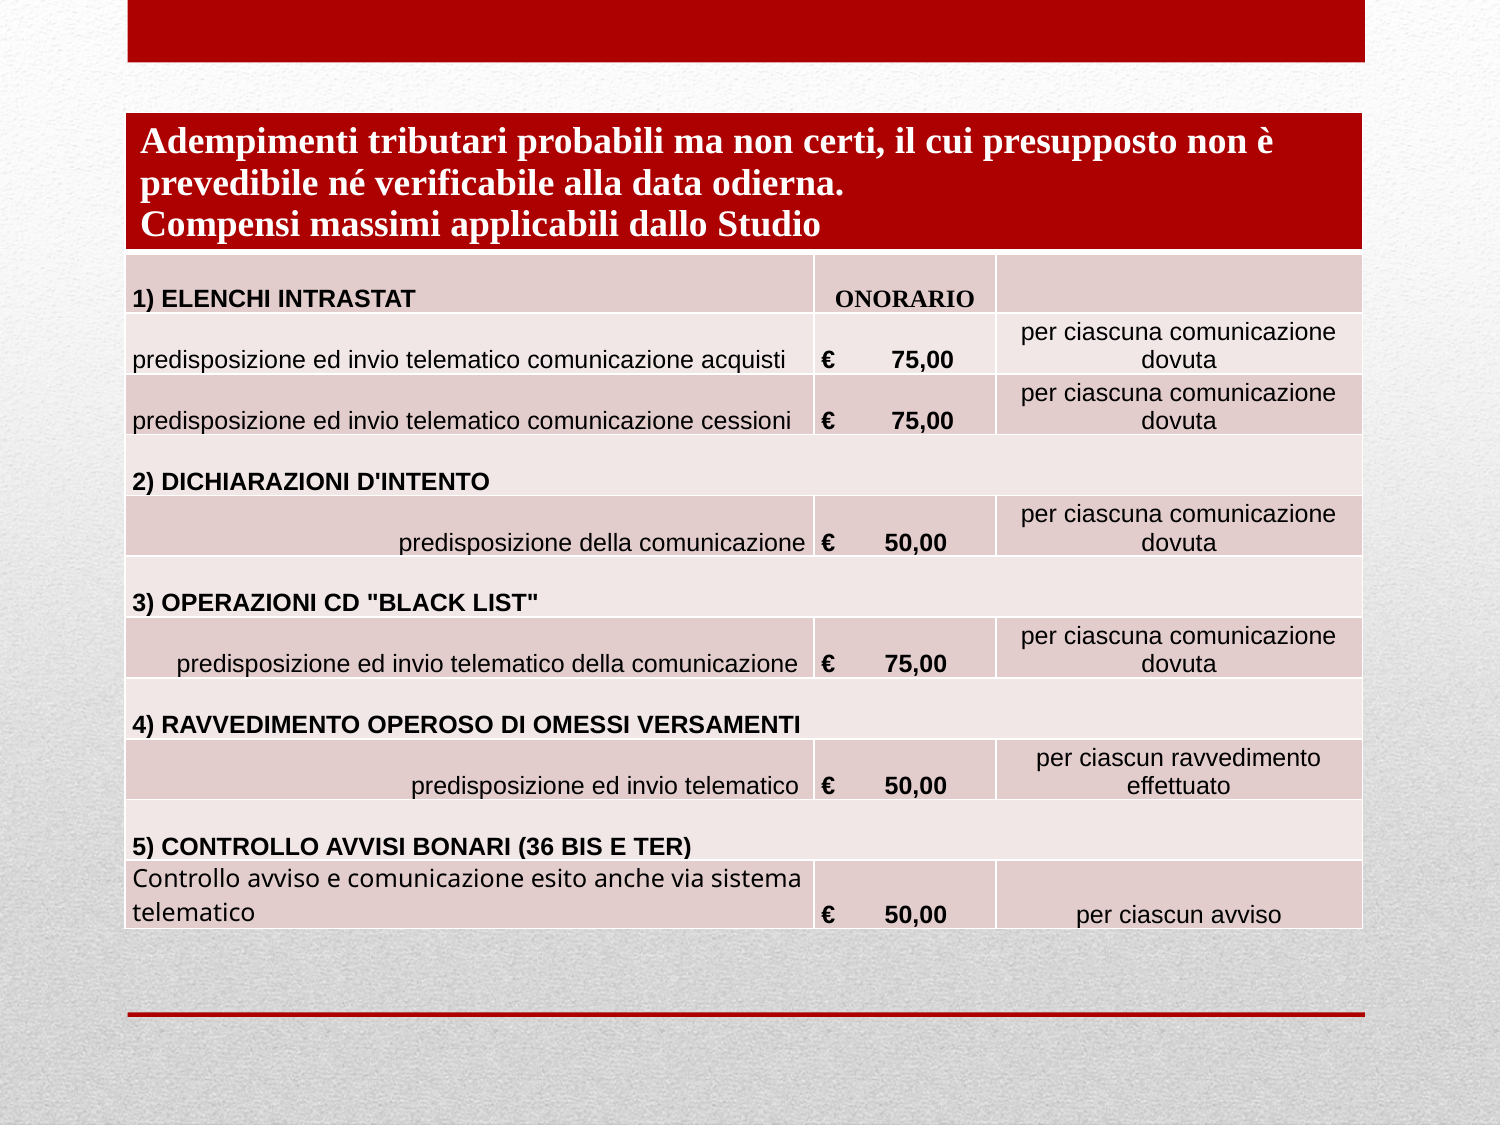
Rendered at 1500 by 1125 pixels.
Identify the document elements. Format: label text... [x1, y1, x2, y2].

table_cell ONORARIO [815, 255, 995, 312]
table_cell 2) DICHIARAZIONI D'INTENTO [126, 435, 1362, 495]
table_cell predisposizione ed invio telematico [126, 740, 813, 799]
table_cell € 50,00 [815, 496, 995, 555]
table_cell € 75,00 [815, 618, 995, 677]
table_cell € 50,00 [815, 740, 995, 799]
table_cell 4) RAVVEDIMENTO OPEROSO DI OMESSI VERSAMENTI [126, 679, 1362, 738]
table_cell [997, 255, 1362, 312]
table_cell € 75,00 [815, 375, 995, 434]
table_cell per ciascuna comunicazione dovuta [997, 618, 1362, 677]
table_cell € 75,00 [815, 314, 995, 373]
table_cell predisposizione ed invio telematico della comunicazione [126, 618, 813, 677]
table_header Adempimenti tributari probabili ma non certi, il cui presupposto non è prevedibile né verificabile alla data odierna. Compensi massimi applicabili dallo Studio [126, 113, 1362, 249]
table_cell per ciascuna comunicazione dovuta [997, 496, 1362, 555]
table_cell per ciascun avviso [997, 861, 1362, 928]
table_cell 5) CONTROLLO AVVISI BONARI (36 BIS E TER) [126, 800, 1362, 859]
title [125, 929, 1363, 1013]
table_cell per ciascuna comunicazione dovuta [997, 375, 1362, 434]
table_cell predisposizione ed invio telematico comunicazione cessioni [126, 375, 813, 434]
table_cell per ciascuna comunicazione dovuta [997, 314, 1362, 373]
table_cell Controllo avviso e comunicazione esito anche via sistema telematico [126, 861, 813, 928]
table_cell predisposizione della comunicazione [126, 496, 813, 555]
table_cell € 50,00 [815, 861, 995, 928]
table_cell 1) ELENCHI INTRASTAT [126, 255, 813, 312]
table_cell 3) OPERAZIONI CD "BLACK LIST" [126, 557, 1362, 616]
table_cell per ciascun ravvedimento effettuato [997, 740, 1362, 799]
table_cell predisposizione ed invio telematico comunicazione acquisti [126, 314, 813, 373]
